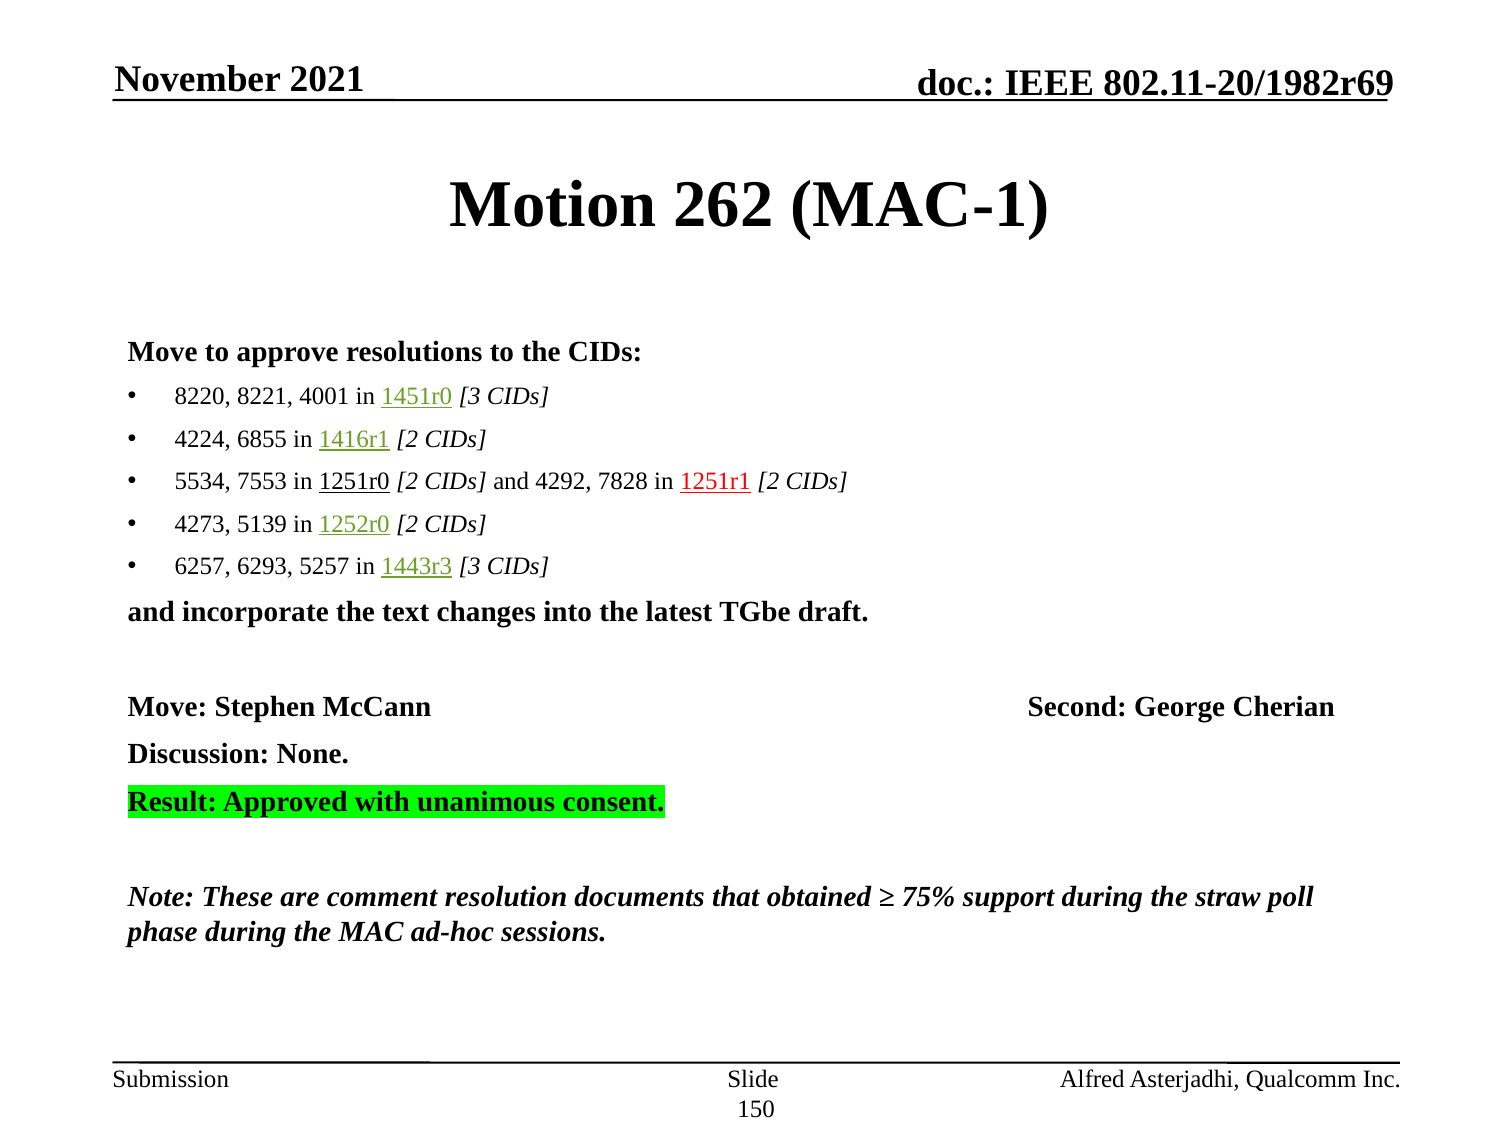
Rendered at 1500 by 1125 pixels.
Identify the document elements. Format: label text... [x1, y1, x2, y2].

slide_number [114, 54, 423, 100]
slide_number Slide 150 [712, 1061, 800, 1123]
footer Alfred Asterjadhi, Qualcomm Inc. [878, 1061, 1402, 1093]
title Motion 262 (MAC-1) [112, 112, 1388, 288]
list Move to approve resolutions to the CIDs: 8220, 8221, 4001 in 1451r0 [3 CIDs] 4224, 6855 in 1416r1 [2 CIDs] 5534, 7553 in 1251r0 [2 CIDs] and 4292, 7828 in 1251r1 [2 CIDs] 4273, 5139 in 1252r0 [2 CIDs] 6257, 6293, 5257 in 1443r3 [3 CIDs] and incorporate the text changes into the latest TGbe draft. Move: Stephen McCann Second: George Cherian Discussion: None. Result: Approved with unanimous consent. Note: These are comment resolution documents that obtained ≥ 75% support during the straw poll phase during the MAC ad-hoc sessions. [112, 324, 1388, 1063]
